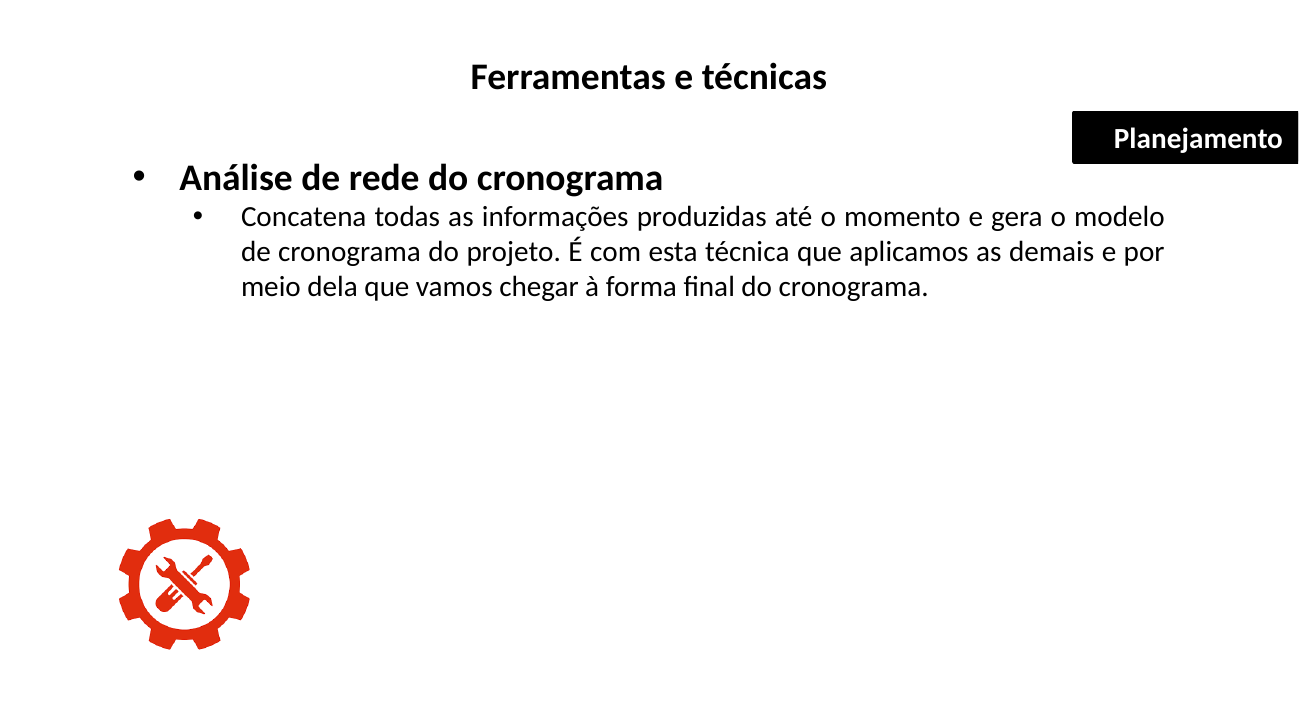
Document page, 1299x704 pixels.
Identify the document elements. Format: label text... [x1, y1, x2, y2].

text_box Planejamento [1074, 112, 1299, 162]
picture [117, 517, 251, 651]
text_box Análise de rede do cronograma Concatena todas as informações produzidas até o momento e gera o modelo de cronograma do projeto. É com esta técnica que aplicamos as demais e por meio dela que vamos chegar à forma final do cronograma. [117, 145, 1181, 312]
text_box Ferramentas e técnicas [0, 44, 1299, 106]
